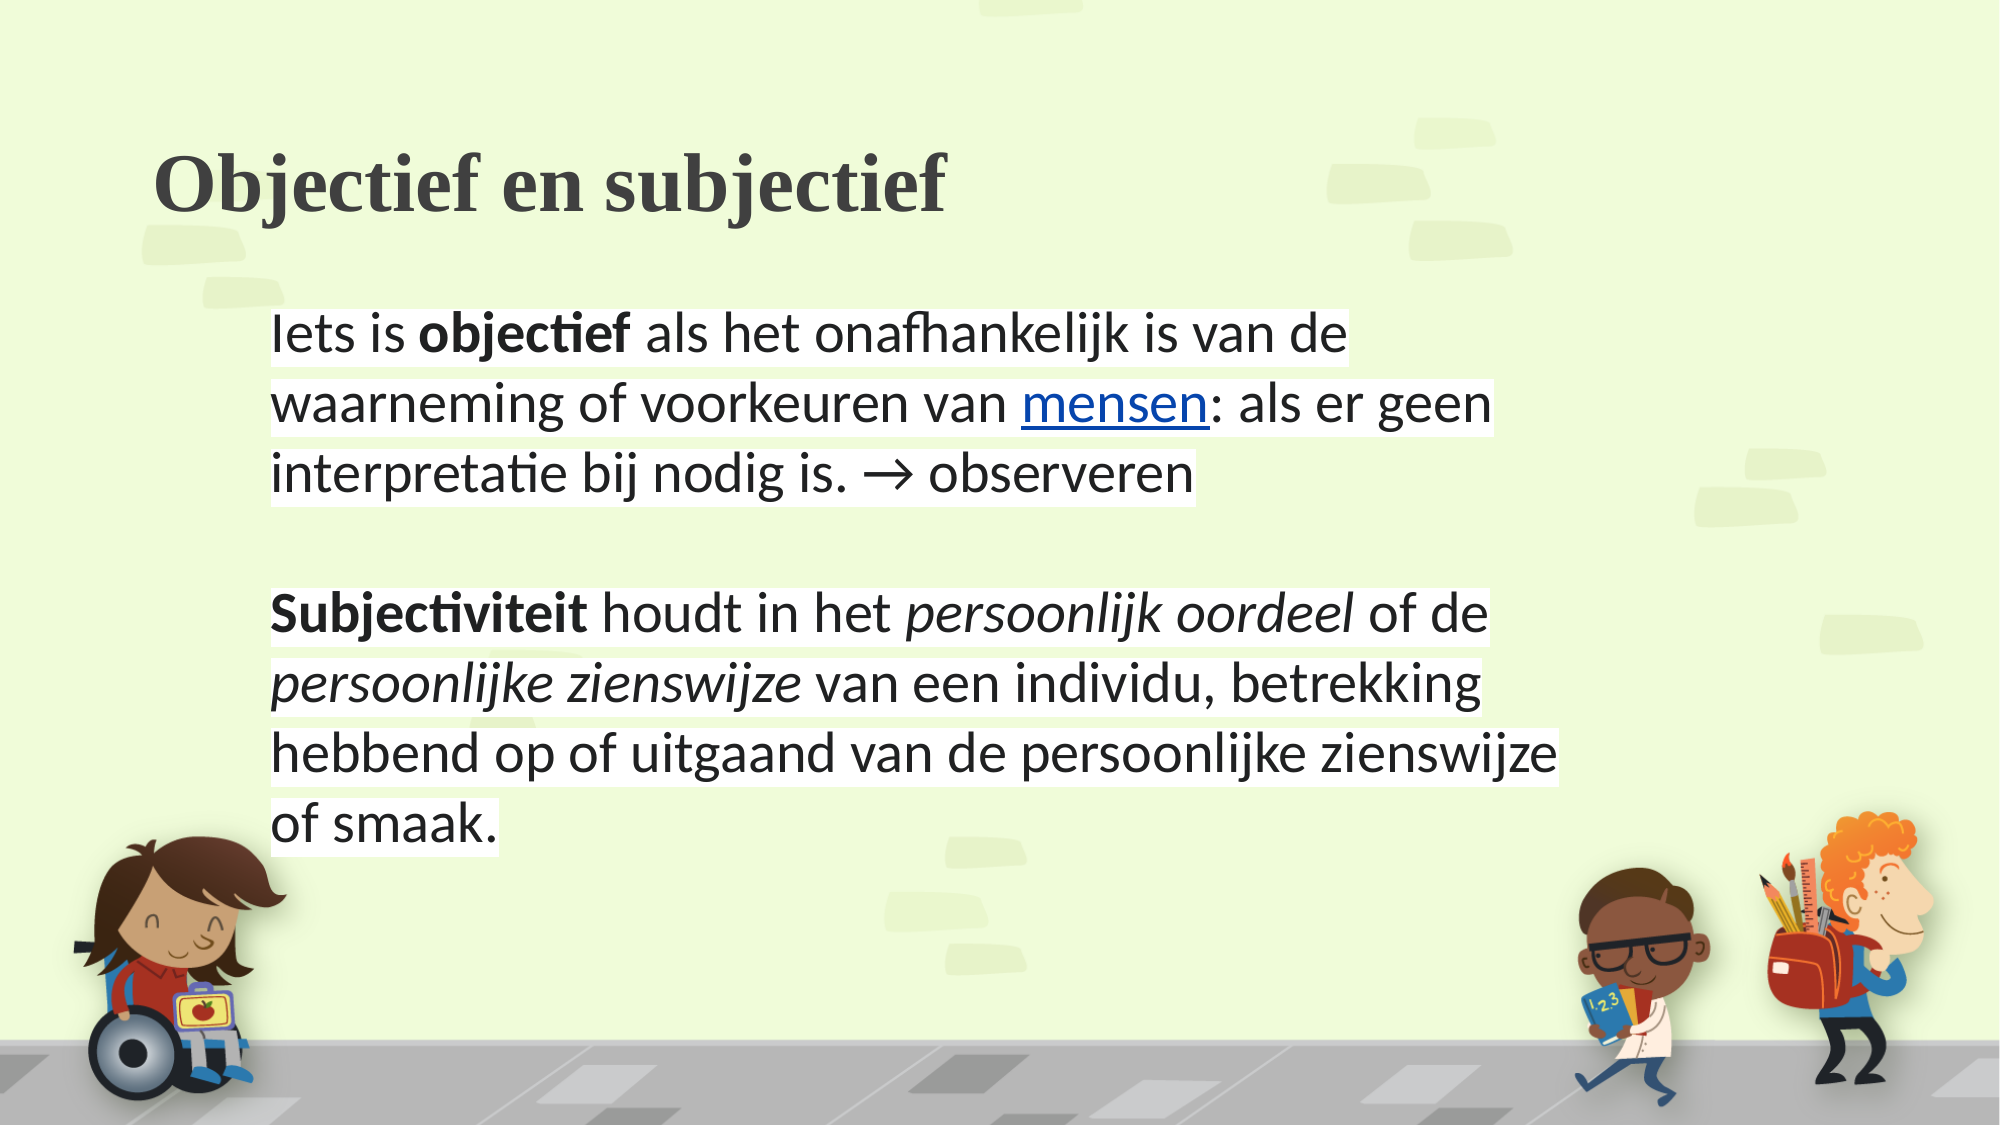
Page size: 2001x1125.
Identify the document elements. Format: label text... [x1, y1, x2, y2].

text_box Iets is objectief als het onafhankelijk is van de waarneming of voorkeuren van mensen: als er geen interpretatie bij nodig is. → observeren Subjectiviteit houdt in het persoonlijk oordeel of de persoonlijke zienswijze van een individu, betrekking hebbend op of uitgaand van de persoonlijke zienswijze of smaak. [255, 278, 1627, 869]
title Objectief en subjectief [137, 59, 1750, 238]
picture [0, 0, 2000, 1125]
